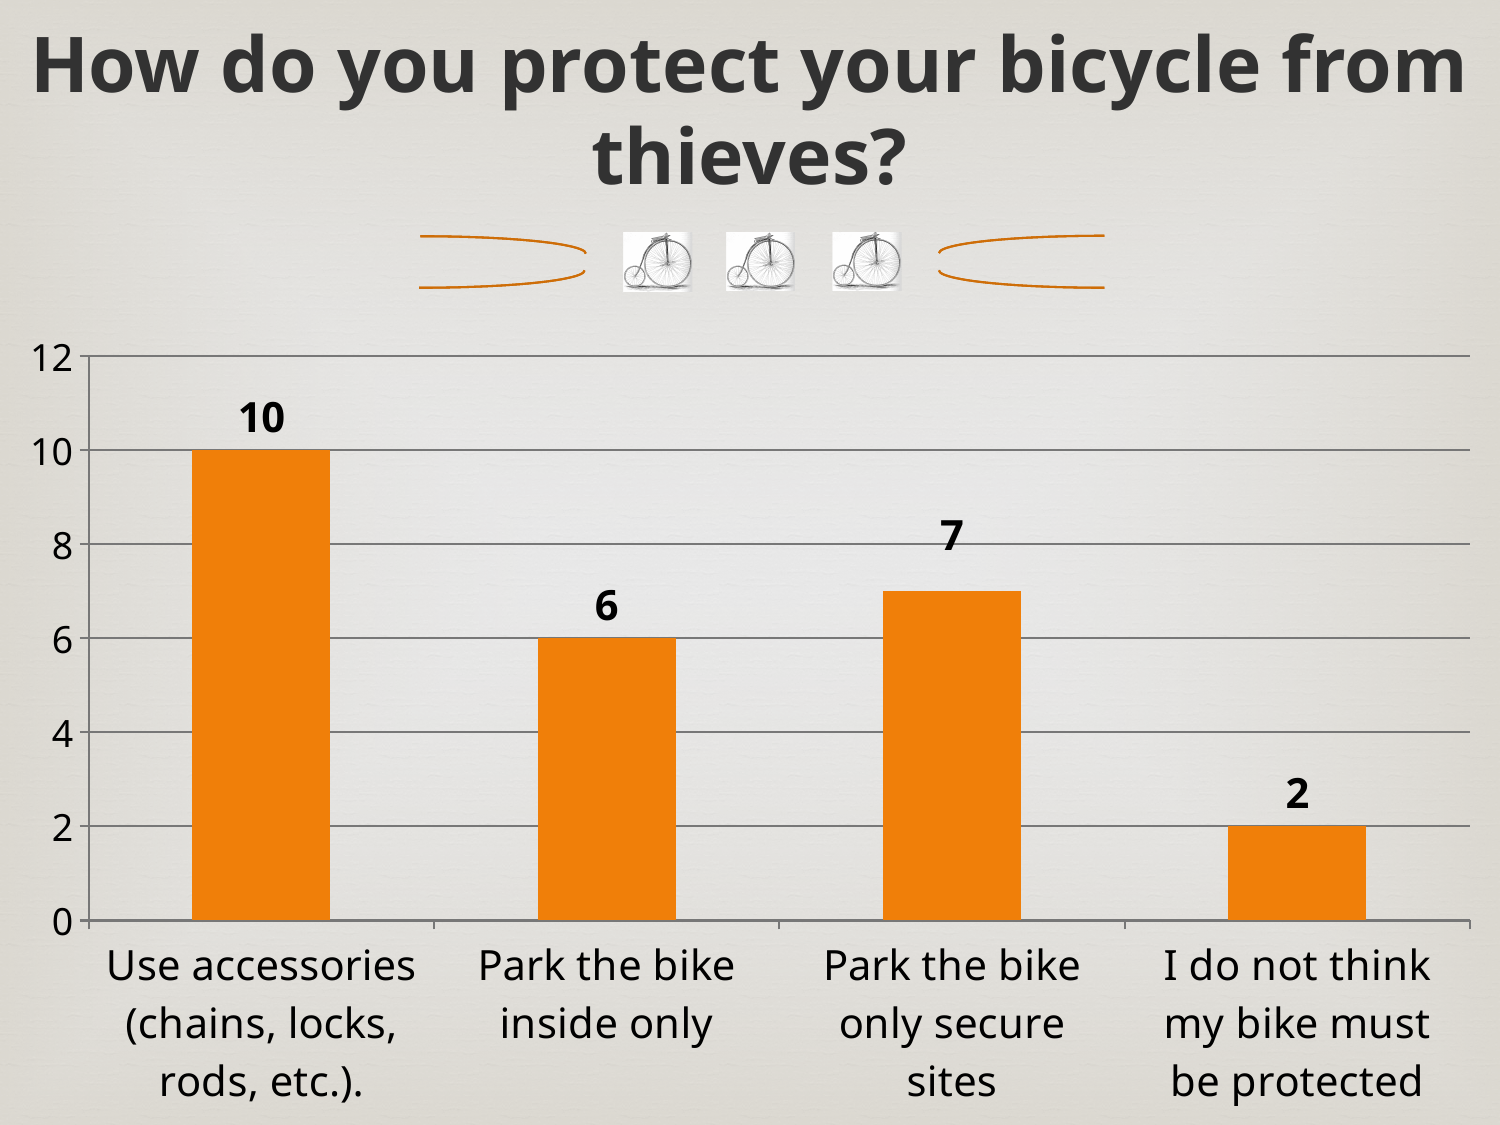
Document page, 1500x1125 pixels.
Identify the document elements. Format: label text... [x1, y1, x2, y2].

chart [0, 313, 1500, 1125]
picture [726, 232, 795, 291]
picture [832, 232, 902, 291]
picture [623, 232, 693, 292]
title How do you protect your bicycle from thieves? [5, 7, 1494, 209]
